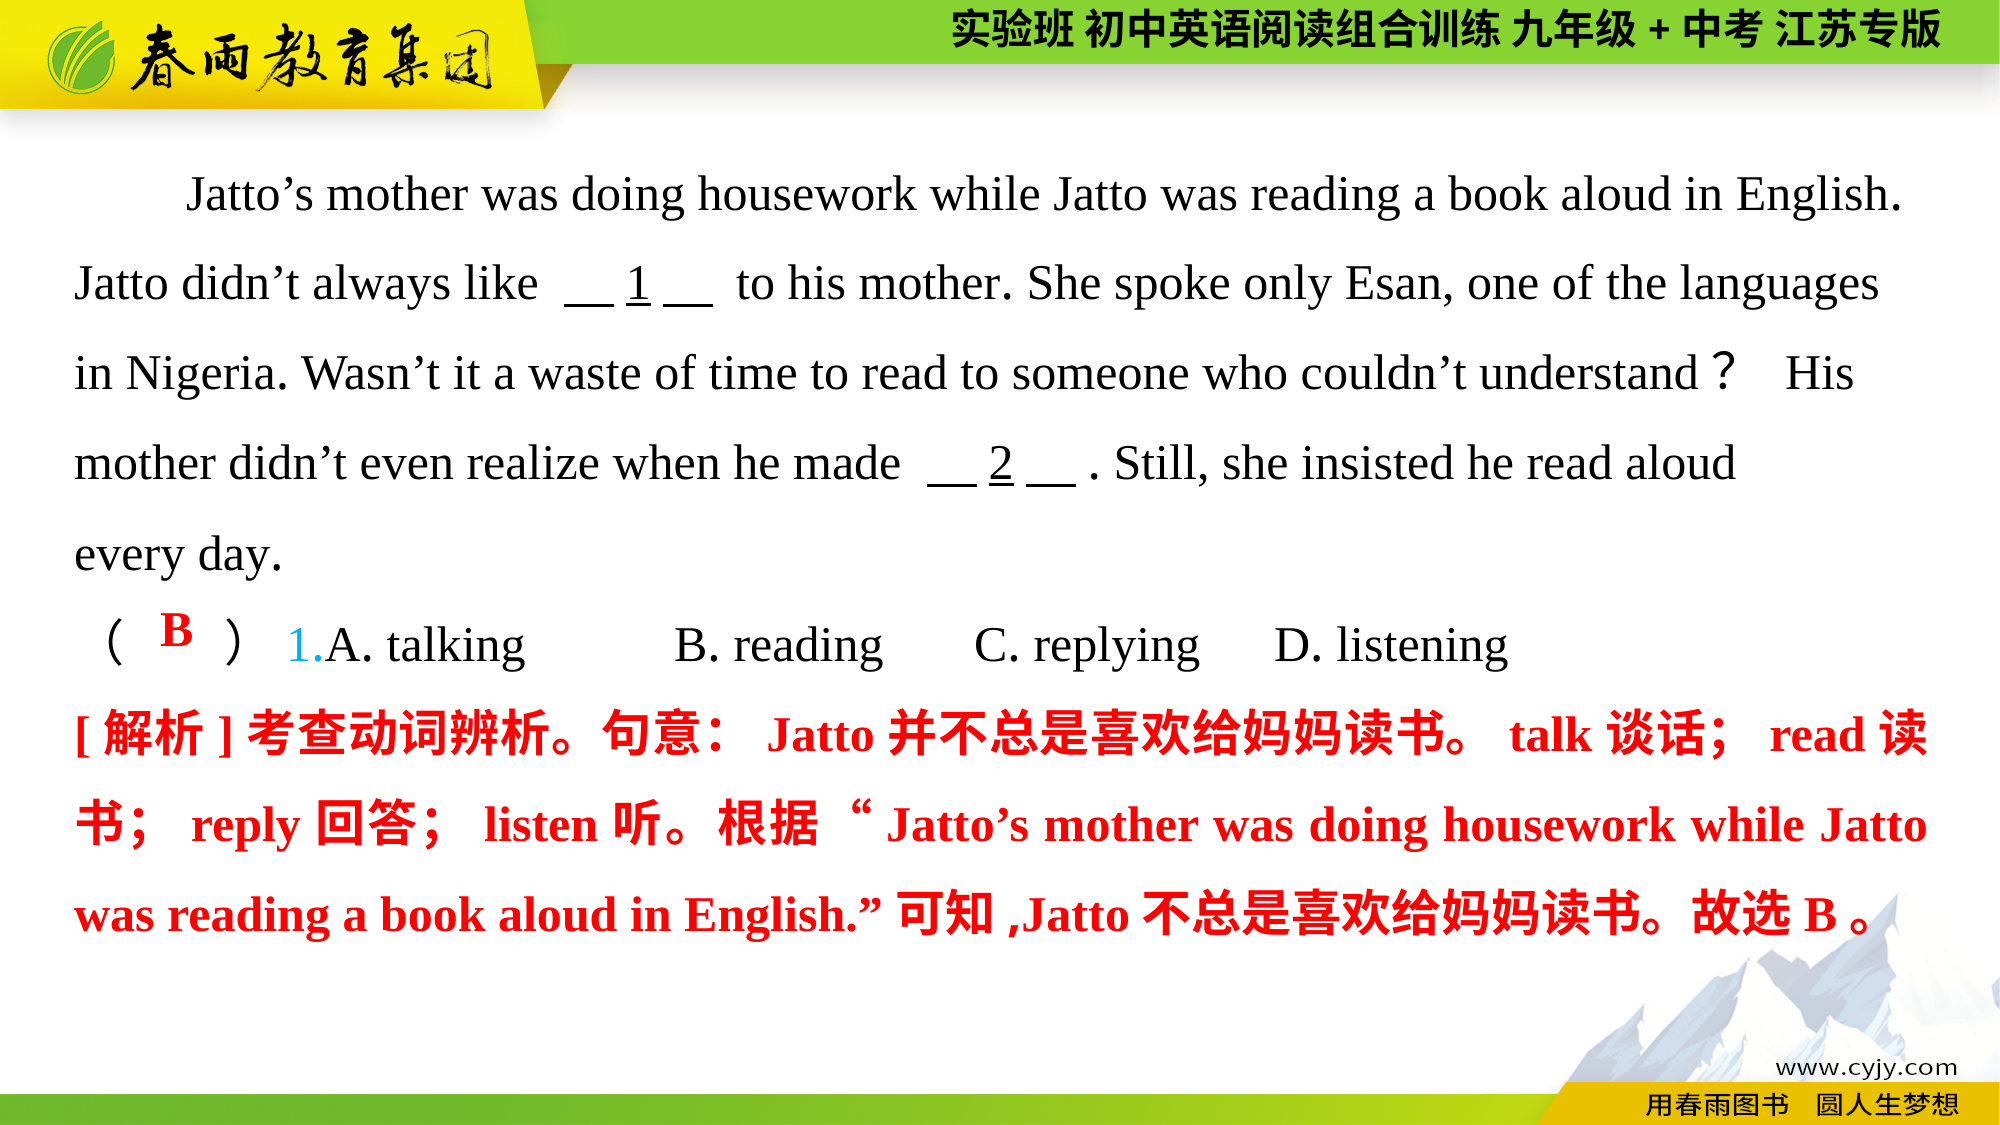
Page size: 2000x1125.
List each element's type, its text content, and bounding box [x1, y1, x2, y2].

picture [0, 0, 2000, 1125]
text_box [解析]考查动词辨析。句意：Jatto并不总是喜欢给妈妈读书。talk谈话；read读书；reply回答；listen听。根据“Jatto’s mother was doing housework while Jatto was reading a book aloud in English.”可知,Jatto不总是喜欢给妈妈读书。故选B。 [59, 664, 1944, 950]
text_box B [145, 588, 209, 664]
list Jatto’s mother was doing housework while Jatto was reading a book aloud in English. Jatto didn’t always like 1 to his mother. She spoke only Esan, one of the languages in Nigeria. Wasn’t it a waste of time to read to someone who couldn’t understand？ His mother didn’t even realize when he made 2 . Still, she insisted he read aloud every day. [59, 122, 1944, 574]
text_box （ ）1.A. talking B. reading C. replying D. listening [59, 574, 1944, 664]
